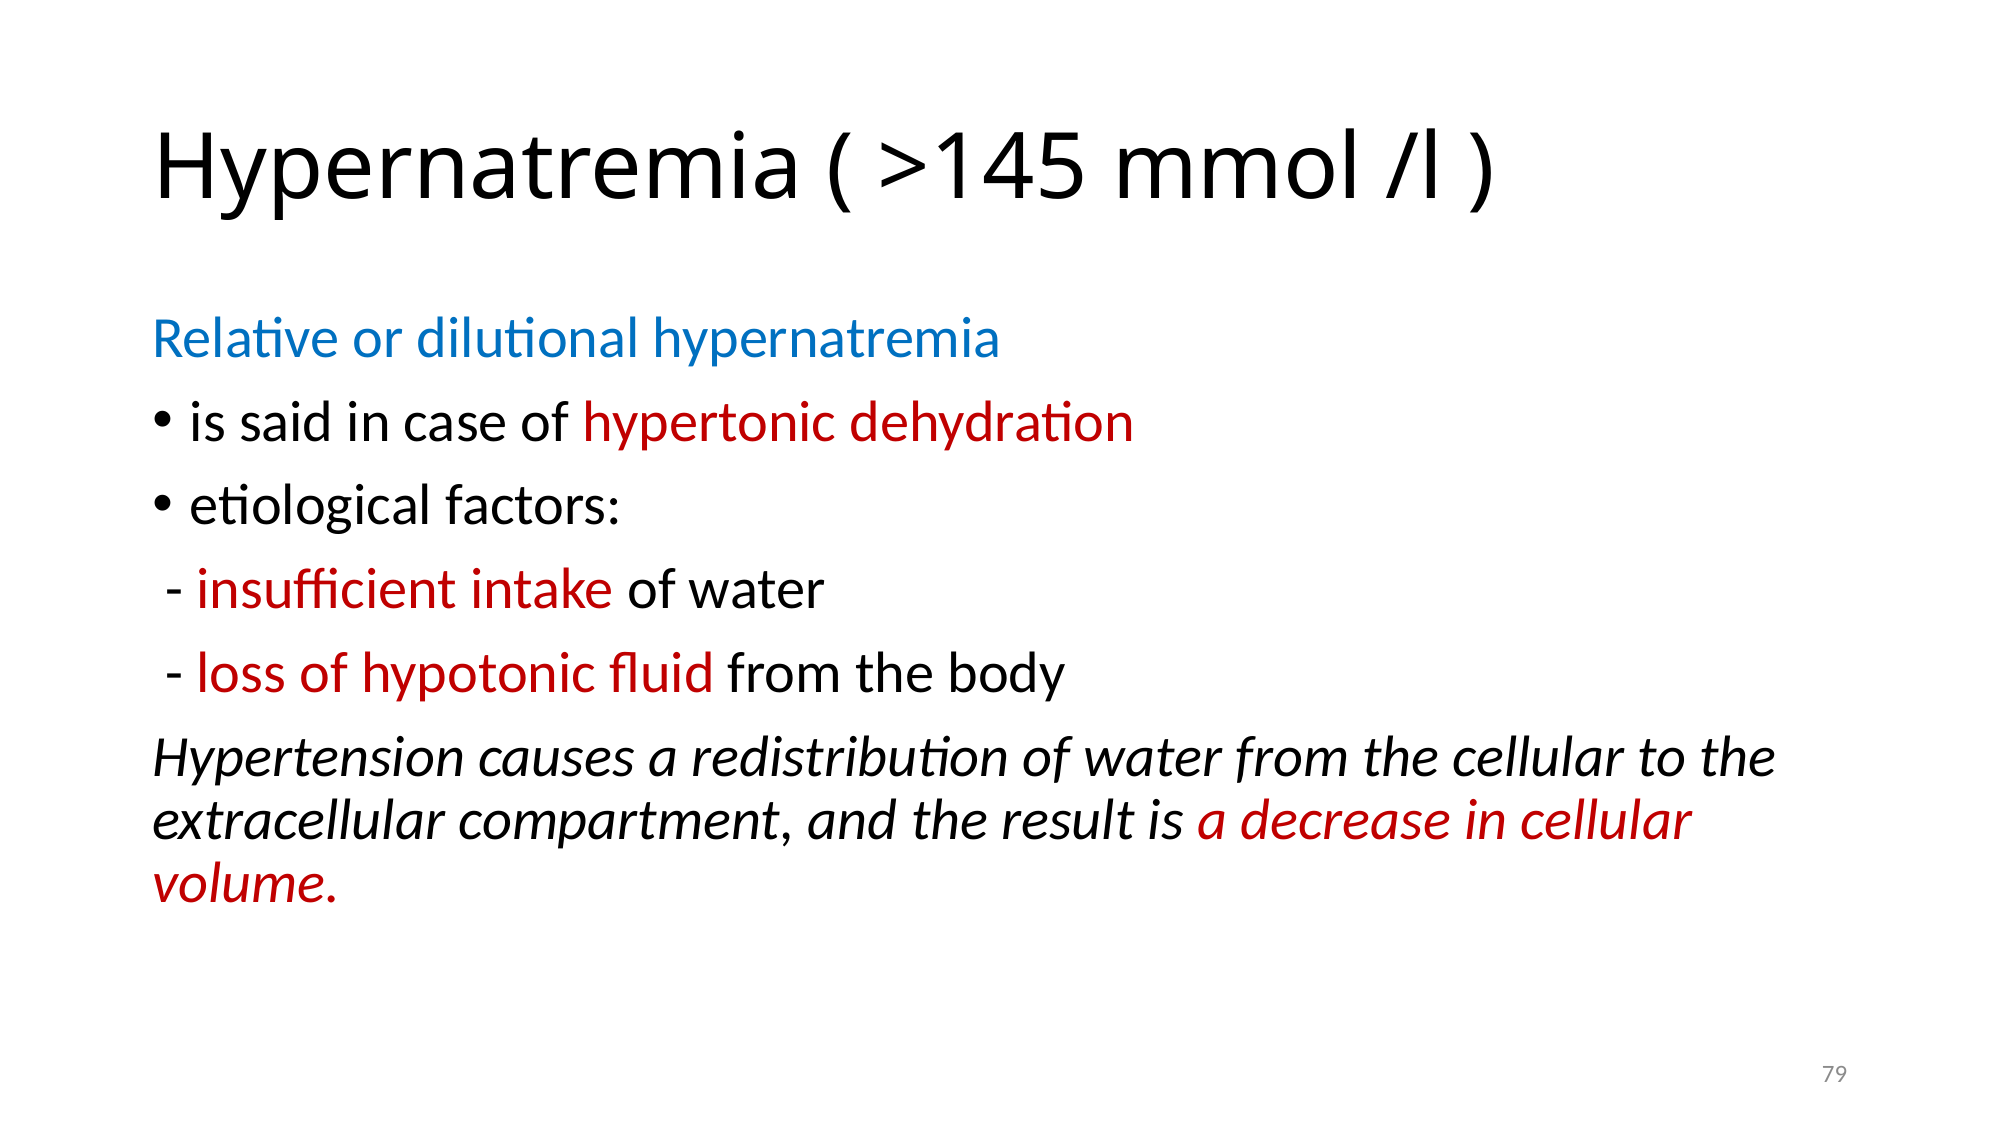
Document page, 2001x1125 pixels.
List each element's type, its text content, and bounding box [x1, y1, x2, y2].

slide_number 79 [1412, 1042, 1863, 1103]
list Relative or dilutional hypernatremia is said in case of hypertonic dehydration etiological factors: - insufficient intake of water - loss of hypotonic fluid from the body Hypertension causes a redistribution of water from the cellular to the extracellular compartment, and the result is a decrease in cellular volume. [137, 299, 1863, 1014]
title Hypernatremia ( >145 mmol /l ) [137, 59, 1863, 278]
